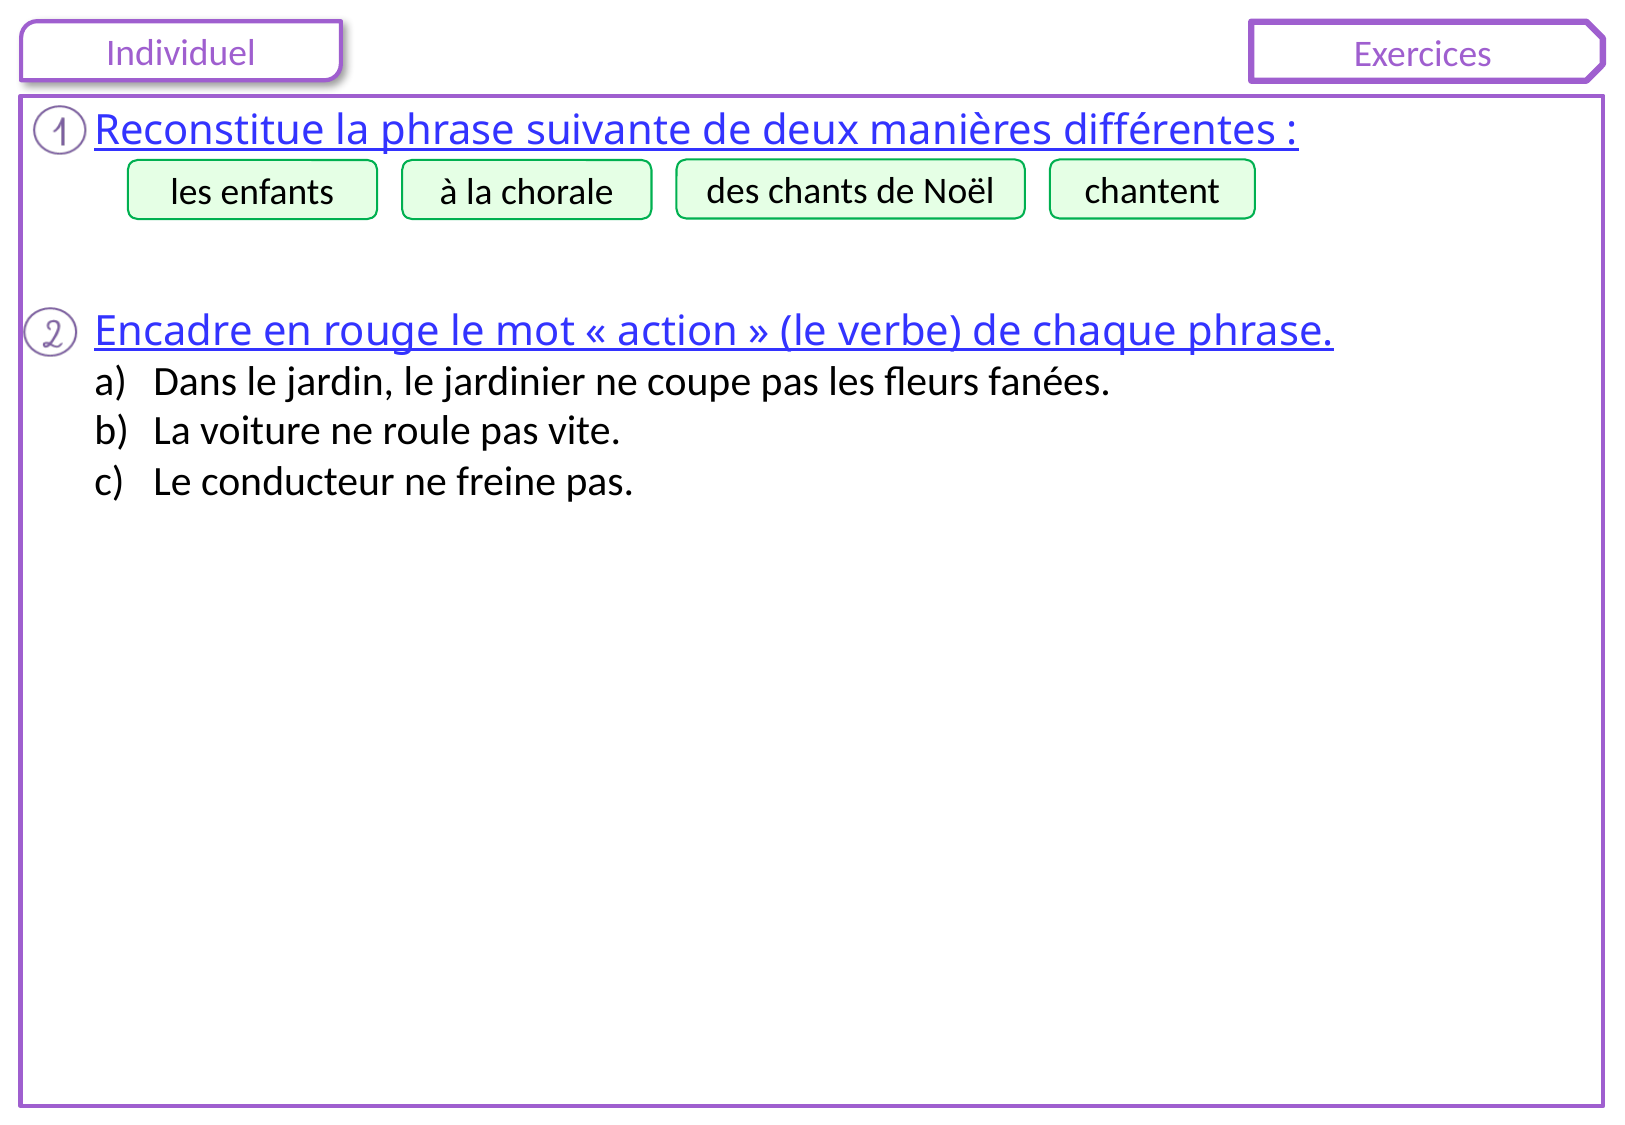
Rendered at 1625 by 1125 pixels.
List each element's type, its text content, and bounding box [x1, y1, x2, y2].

text_box à la chorale [400, 157, 654, 222]
text_box des chants de Noël [674, 157, 1027, 221]
text_box chantent [1047, 157, 1258, 221]
picture [11, 298, 96, 395]
list Reconstitue la phrase suivante de deux manières différentes : Encadre en rouge le mot « action » (le verbe) de chaque phrase. Dans le jardin, le jardinier ne coupe pas les fleurs fanées. La voiture ne roule pas vite. Le conducteur ne freine pas. [18, 94, 1605, 1108]
picture [21, 96, 106, 193]
text_box les enfants [125, 157, 380, 222]
